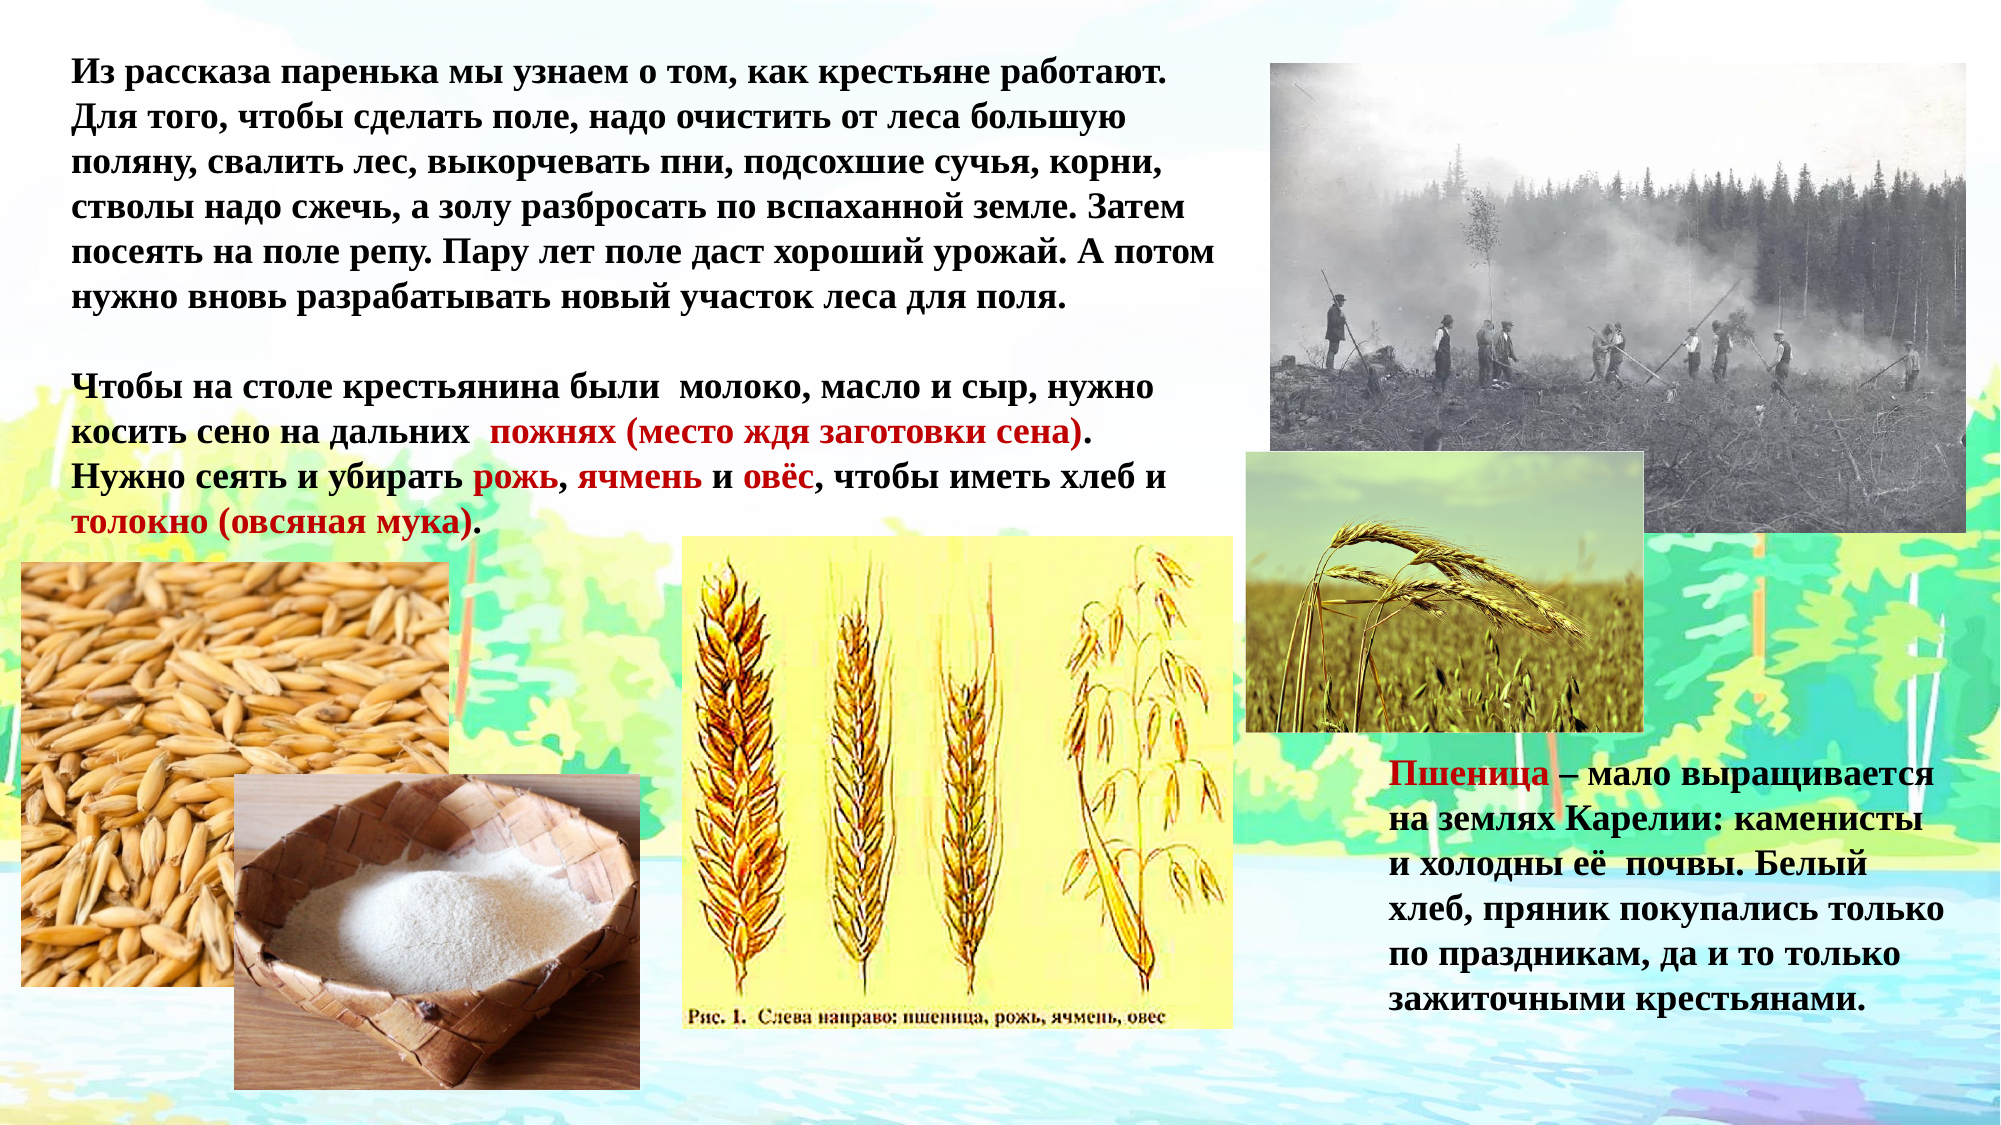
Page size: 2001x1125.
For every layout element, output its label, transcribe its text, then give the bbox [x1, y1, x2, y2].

text_box Пшеница – мало выращивается на землях Карелии: каменисты и холодны её почвы. Белый хлеб, пряник покупались только по праздникам, да и то только зажиточными крестьянами. [1373, 740, 1966, 1026]
text_box Из рассказа паренька мы узнаем о том, как крестьяне работают. Для того, чтобы сделать поле, надо очистить от леса большую поляну, свалить лес, выкорчевать пни, подсохшие сучья, корни, стволы надо сжечь, а золу разбросать по вспаханной земле. Затем посеять на поле репу. Пару лет поле даст хороший урожай. А потом нужно вновь разрабатывать новый участок леса для поля. Чтобы на столе крестьянина были молоко, масло и сыр, нужно косить сено на дальних пожнях (место ждя заготовки сена). Нужно сеять и убирать рожь, ячмень и овёс, чтобы иметь хлеб и толокно (овсяная мука). [56, 38, 1233, 549]
picture [0, 0, 2001, 1125]
